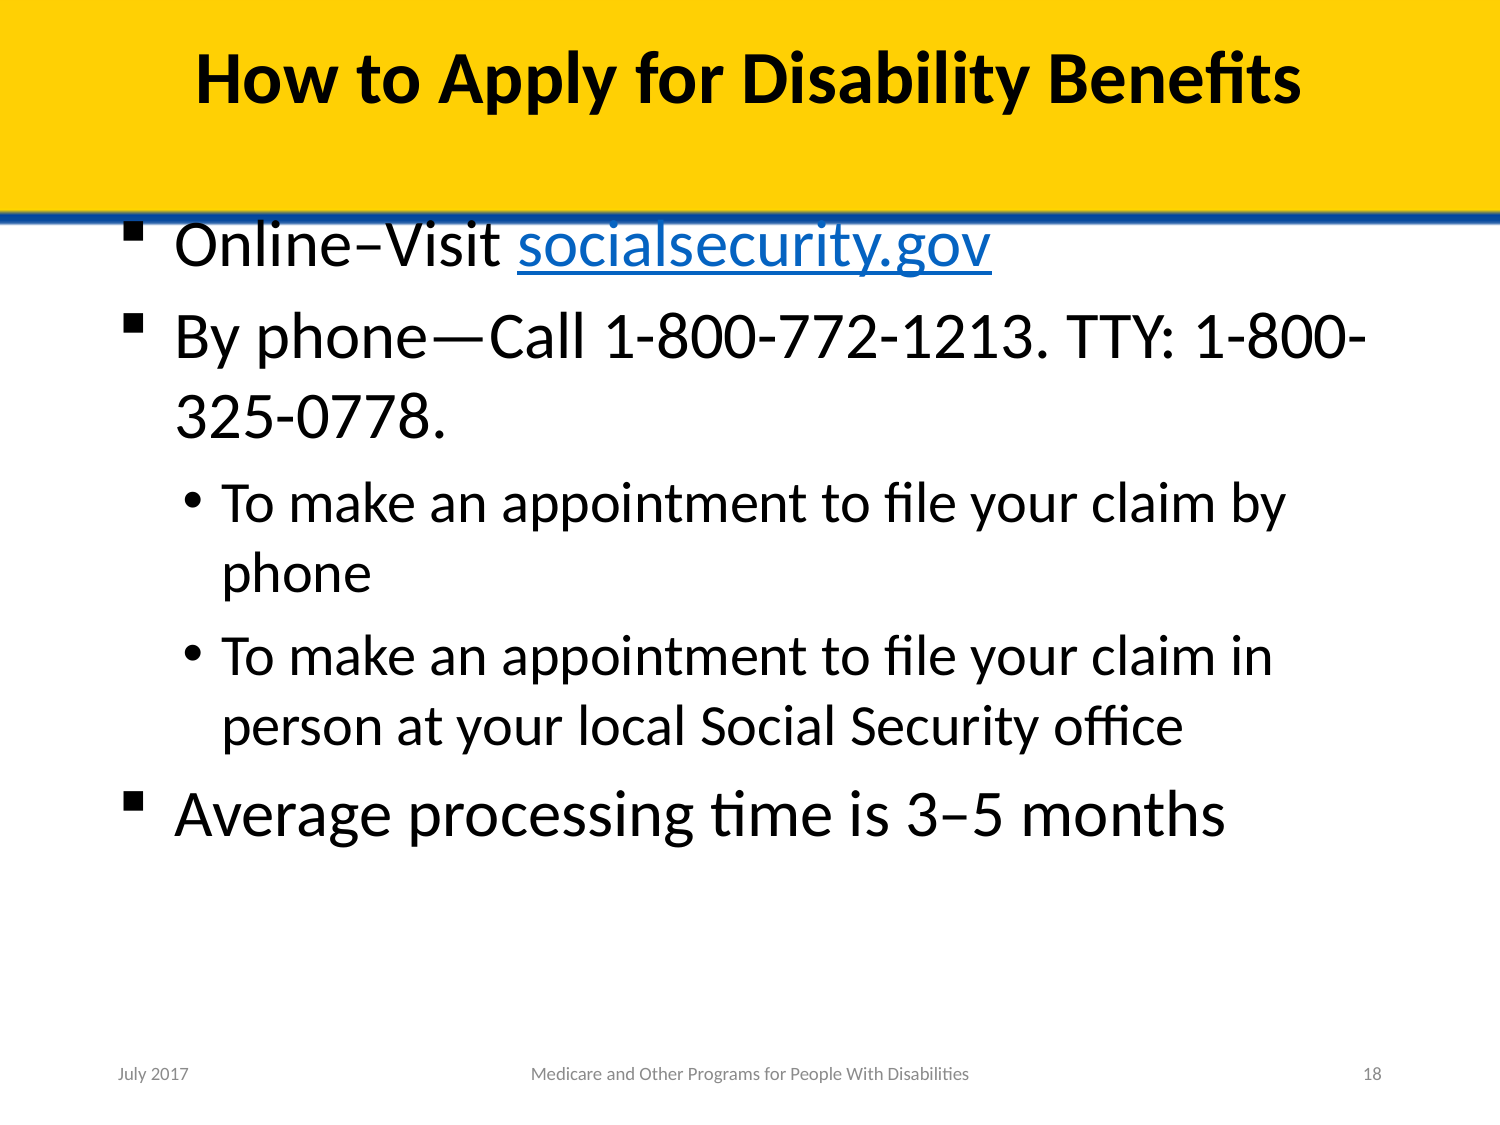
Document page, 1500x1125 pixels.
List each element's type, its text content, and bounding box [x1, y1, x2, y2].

picture [0, 0, 1500, 1125]
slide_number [103, 1042, 441, 1103]
slide_number 18 [1059, 1042, 1397, 1103]
footer Medicare and Other Programs for People With Disabilities [496, 1042, 1004, 1103]
title How to Apply for Disability Benefits [103, 2, 1397, 156]
list Online–Visit socialsecurity.gov By phone—Call 1-800-772-1213. TTY: 1-800-325-0778. To make an appointment to file your claim by phone To make an appointment to file your claim in person at your local Social Security office Average processing time is 3–5 months [103, 192, 1397, 1014]
